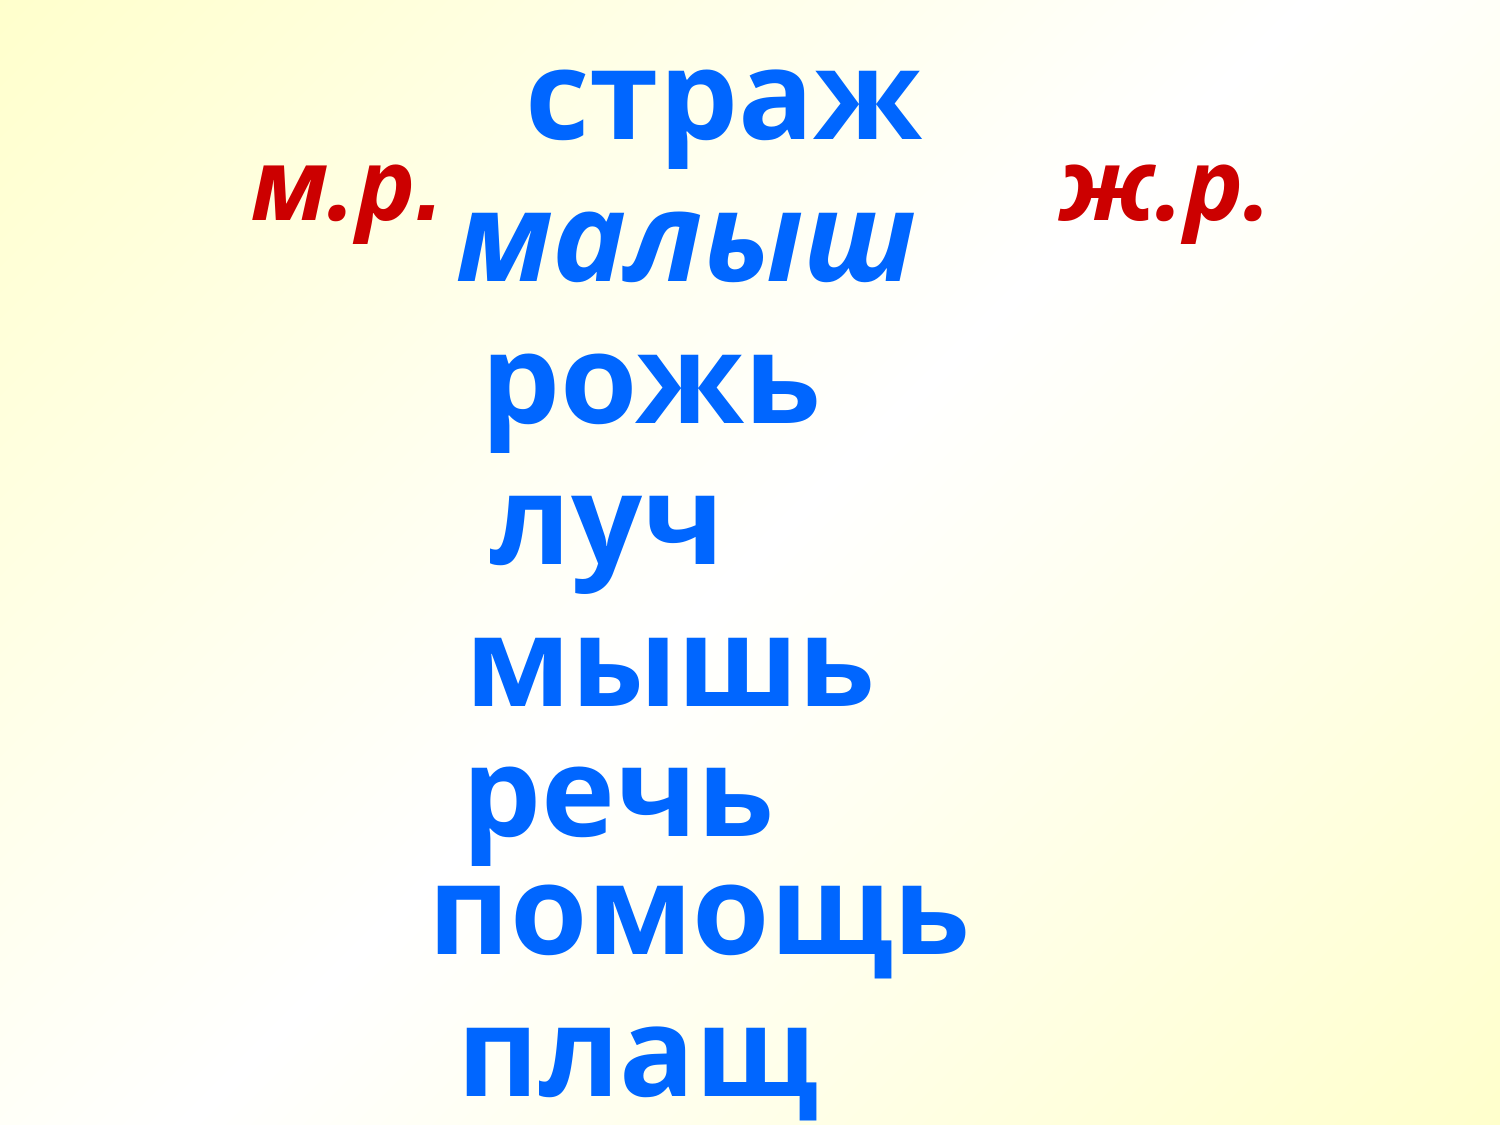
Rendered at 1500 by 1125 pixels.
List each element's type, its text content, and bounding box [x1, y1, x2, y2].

text_box малыш [440, 149, 932, 314]
text_box плащ [442, 988, 834, 1125]
text_box рожь [466, 290, 837, 456]
text_box мышь [451, 574, 891, 739]
text_box помощь [413, 822, 986, 988]
text_box м.р. [235, 113, 459, 249]
text_box луч [475, 456, 740, 574]
text_box страж [478, 7, 940, 172]
text_box ж.р. [1045, 113, 1317, 249]
text_box речь [447, 704, 789, 822]
